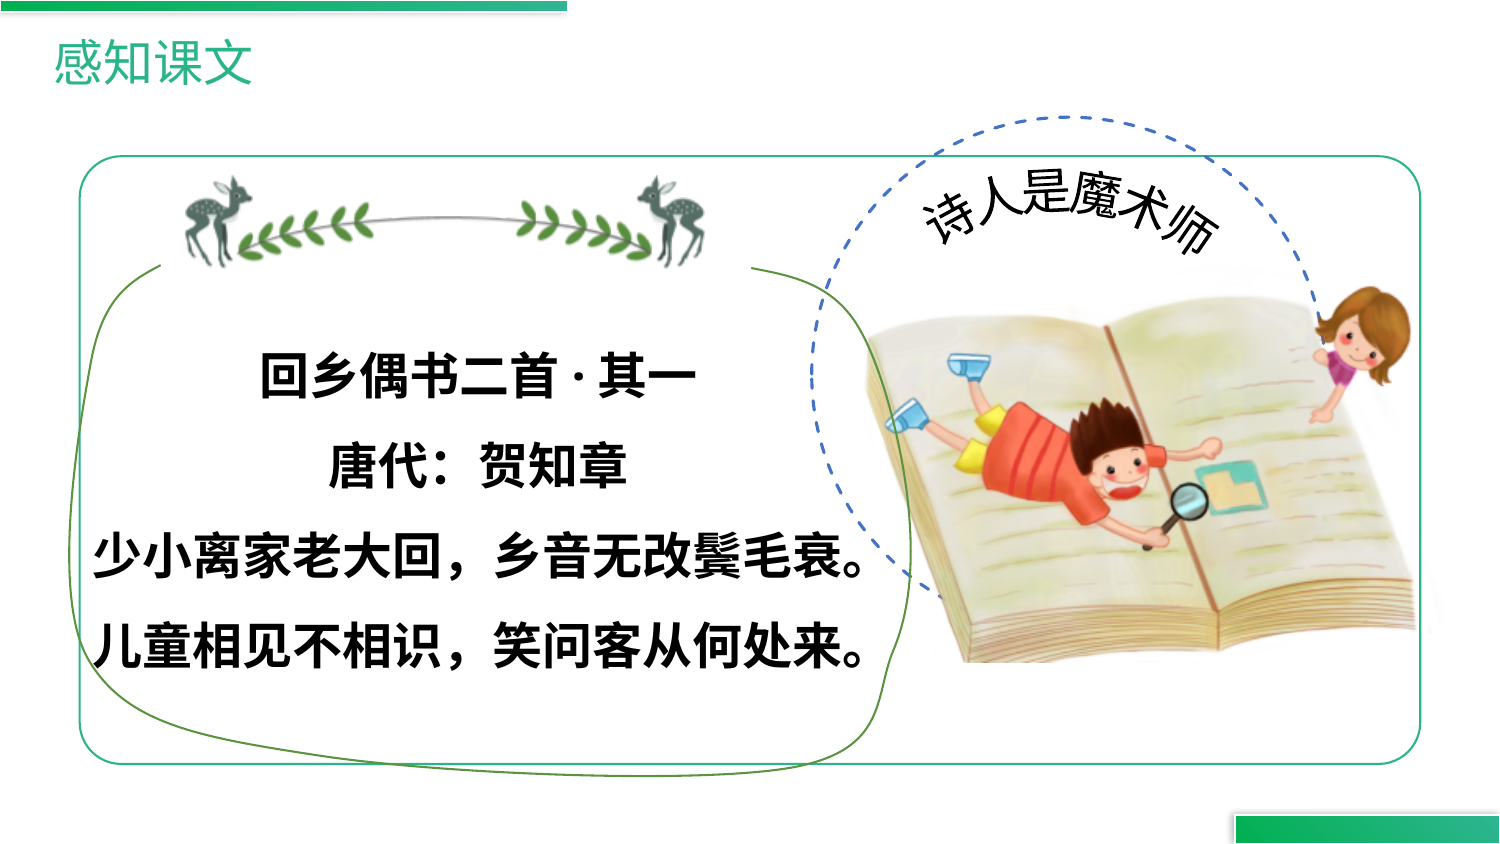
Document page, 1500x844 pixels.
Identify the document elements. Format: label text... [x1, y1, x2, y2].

text_box [101, 663, 890, 778]
list 感知课文 [41, 32, 382, 94]
text_box [108, 266, 846, 308]
text_box 回乡偶书二首·其一 唐代：贺知章 少小离家老大回，乡音无改鬓毛衰。 儿童相见不相识，笑问客从何处来。 [81, 308, 877, 680]
text_box [825, 116, 1299, 308]
picture [156, 144, 744, 291]
picture [857, 257, 1456, 663]
text_box [68, 413, 81, 647]
